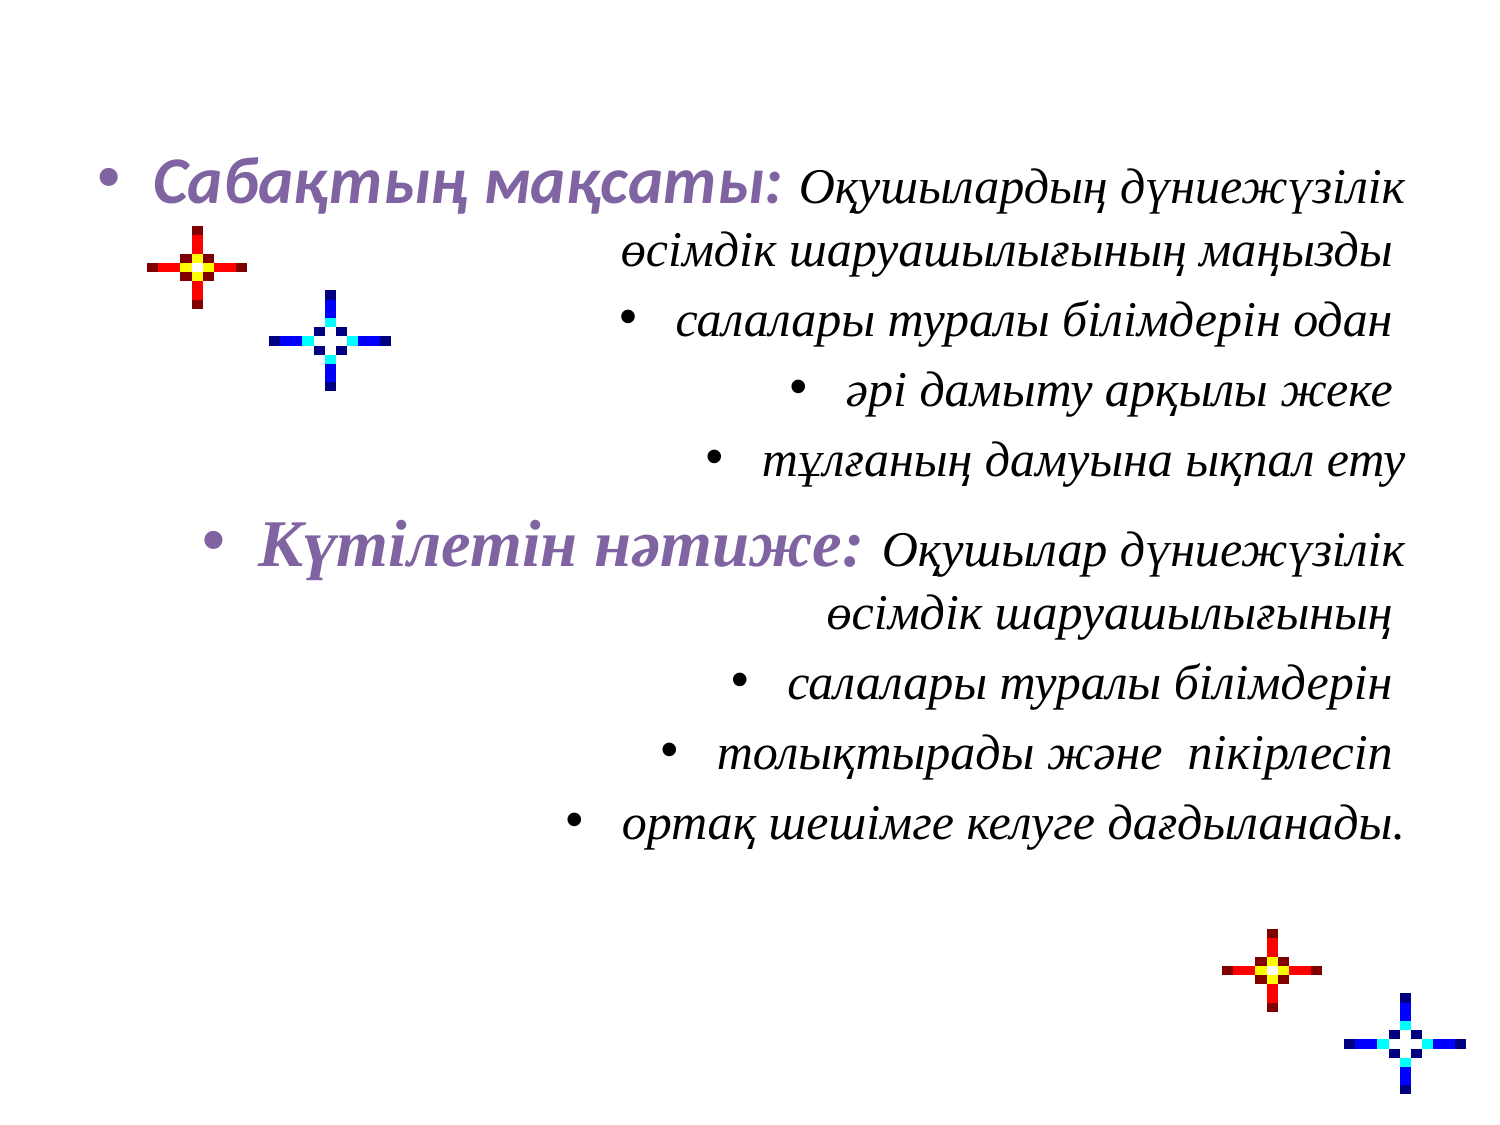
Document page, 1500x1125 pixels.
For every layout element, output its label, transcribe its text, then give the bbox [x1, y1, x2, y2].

list Сабақтың мақсаты: Оқушылардың дүниежүзілік өсімдік шаруашылығының маңызды салалары туралы білімдерін одан әрі дамыту арқылы жеке тұлғаның дамуына ықпал ету Күтілетін нәтиже: Оқушылар дүниежүзілік өсімдік шаруашылығының салалары туралы білімдерін толықтырады және пікірлесіп ортақ шешімге келуге дағдыланады. [70, 128, 1421, 1005]
picture [1145, 902, 1500, 1125]
picture [70, 198, 425, 493]
